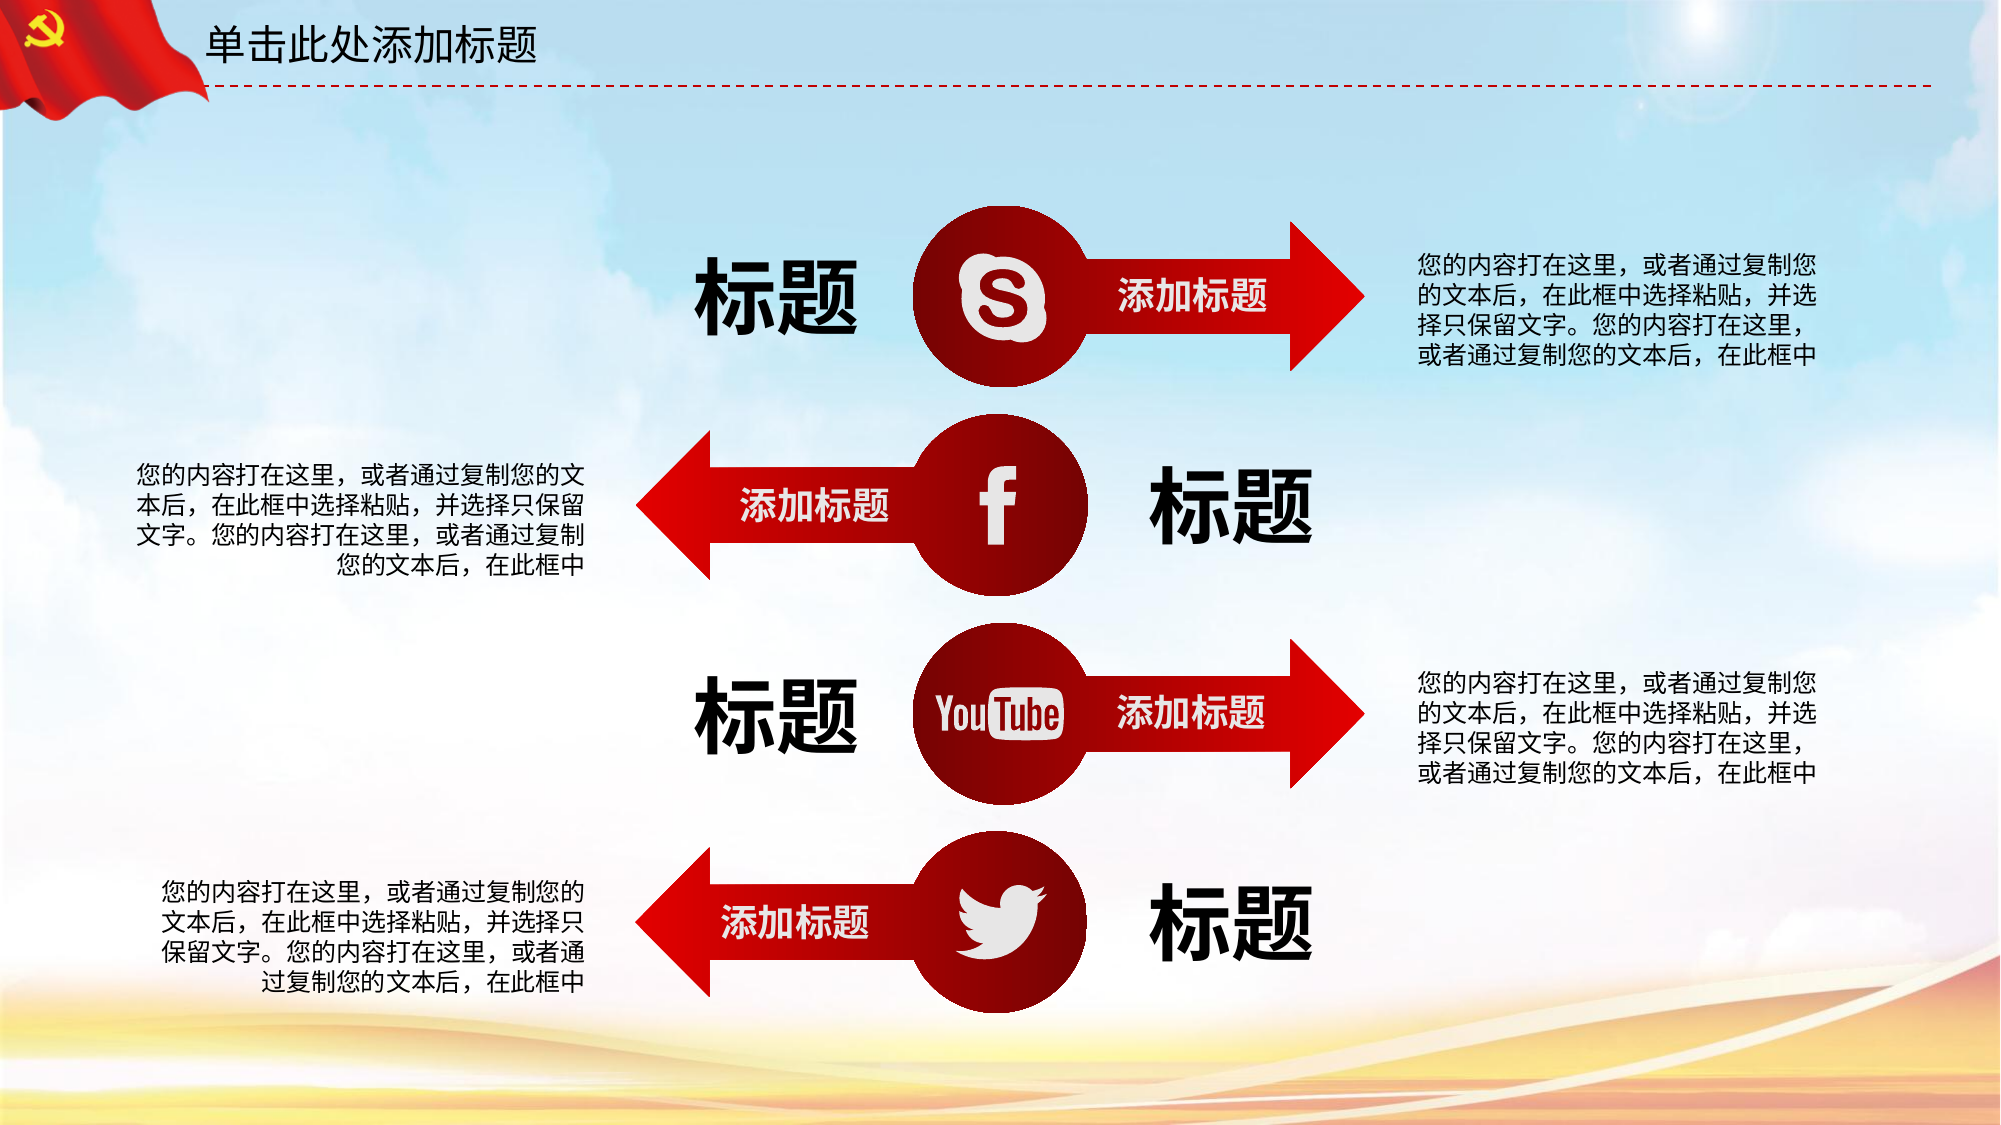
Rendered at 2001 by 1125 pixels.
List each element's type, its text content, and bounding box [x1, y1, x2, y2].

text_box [634, 831, 1088, 1013]
text_box 标题 [1133, 447, 1330, 562]
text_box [912, 623, 1366, 805]
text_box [912, 205, 1366, 388]
text_box 您的内容打在这里，或者通过复制您的文本后，在此框中选择粘贴，并选择只保留文字。您的内容打在这里，或者通过复制您的文本后，在此框中 [136, 869, 601, 1004]
text_box 您的内容打在这里，或者通过复制您的文本后，在此框中选择粘贴，并选择只保留文字。您的内容打在这里，或者通过复制您的文本后，在此框中 [1402, 660, 1849, 795]
text_box 标题 [678, 656, 875, 772]
text_box 标题 [678, 237, 875, 353]
text_box 标题 [1133, 864, 1330, 979]
text_box 您的内容打在这里，或者通过复制您的文本后，在此框中选择粘贴，并选择只保留文字。您的内容打在这里，或者通过复制您的文本后，在此框中 [1402, 242, 1849, 377]
picture [0, 0, 2001, 1125]
text_box 您的内容打在这里，或者通过复制您的文本后，在此框中选择粘贴，并选择只保留文字。您的内容打在这里，或者通过复制您的文本后，在此框中 [117, 452, 601, 587]
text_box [635, 414, 1088, 596]
title 单击此处添加标题 [222, 7, 583, 86]
